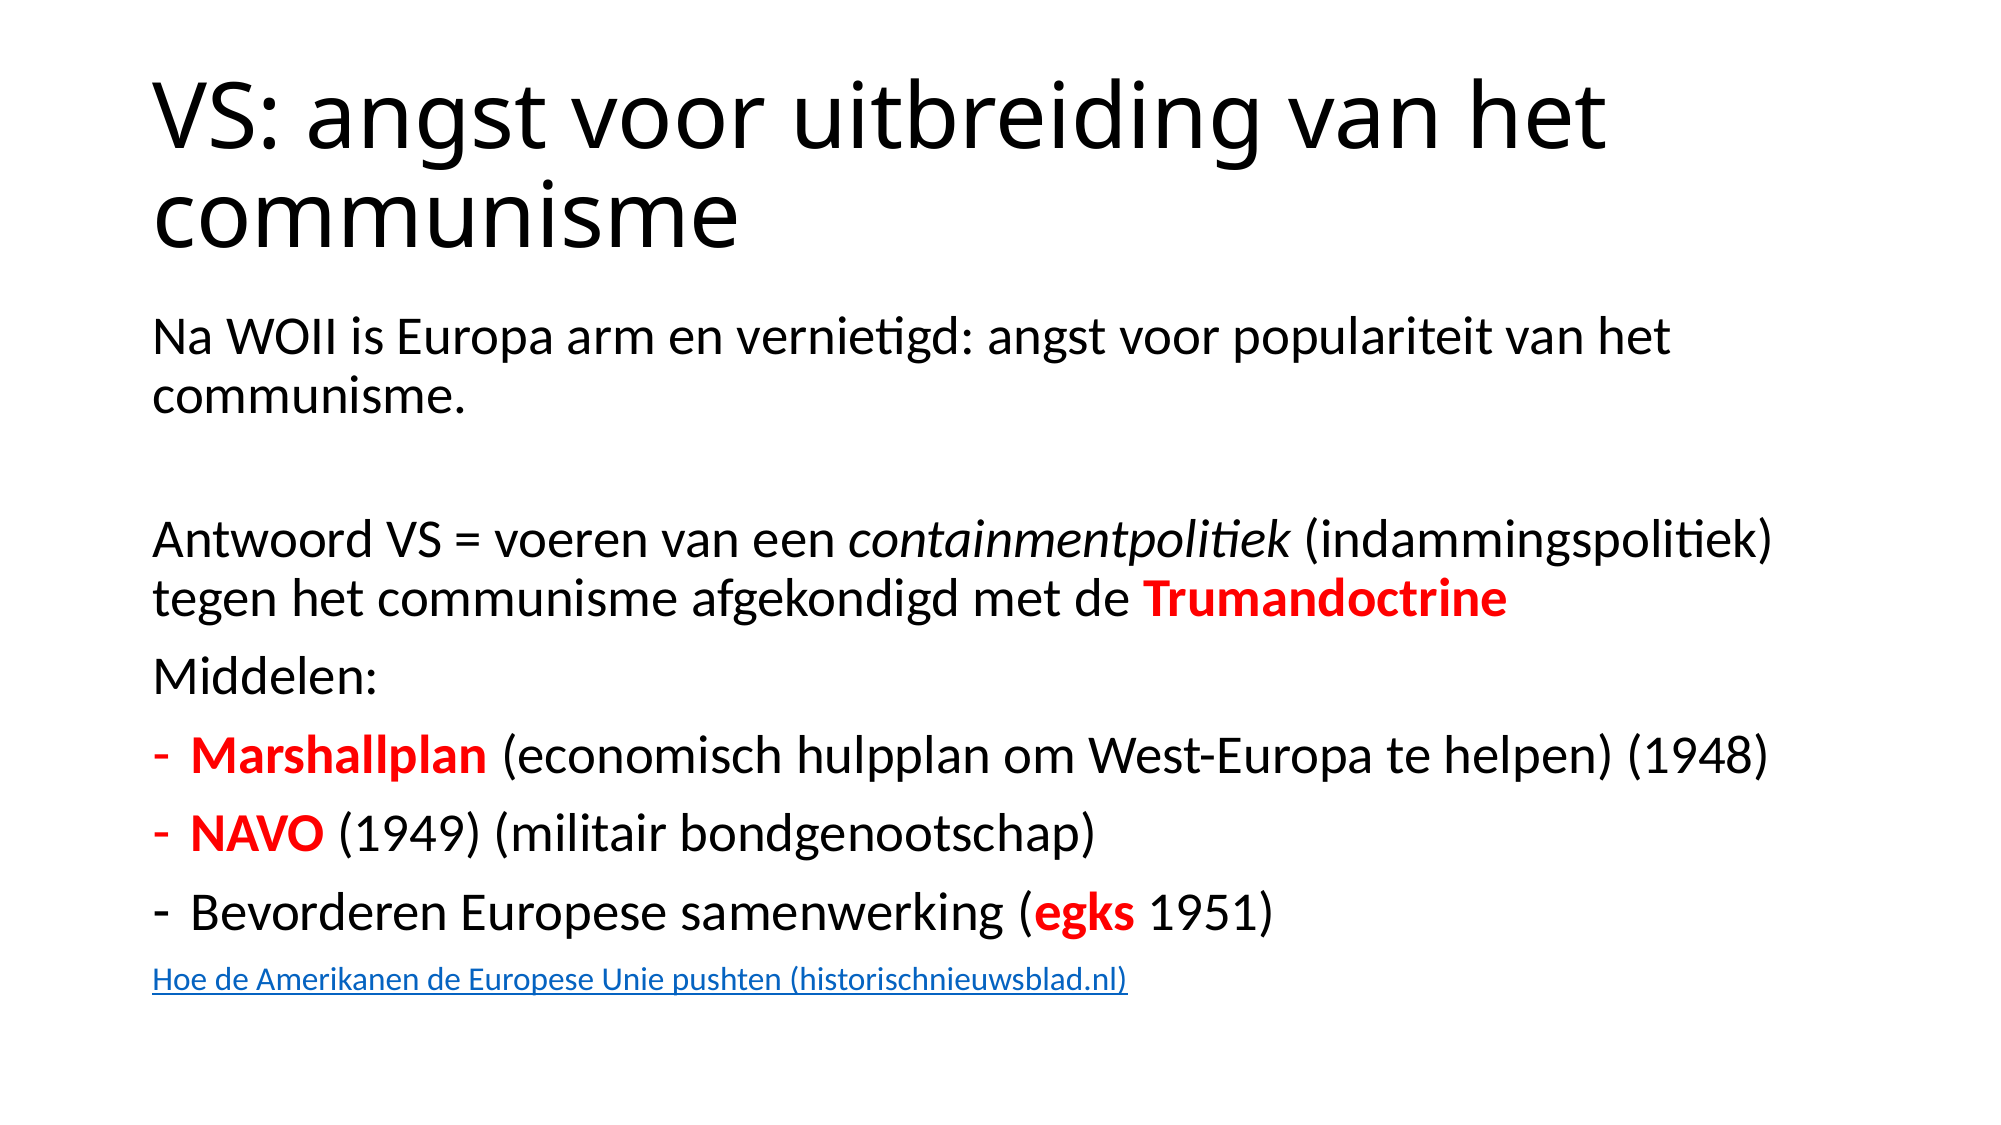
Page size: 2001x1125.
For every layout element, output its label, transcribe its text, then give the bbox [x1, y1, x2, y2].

list Na WOII is Europa arm en vernietigd: angst voor populariteit van het communisme. Antwoord VS = voeren van een containmentpolitiek (indammingspolitiek) tegen het communisme afgekondigd met de Trumandoctrine Middelen: Marshallplan (economisch hulpplan om West-Europa te helpen) (1948) NAVO (1949) (militair bondgenootschap) Bevorderen Europese samenwerking (egks 1951) Hoe de Amerikanen de Europese Unie pushten (historischnieuwsblad.nl) [137, 299, 1863, 1014]
title VS: angst voor uitbreiding van het communisme [137, 59, 1863, 278]
